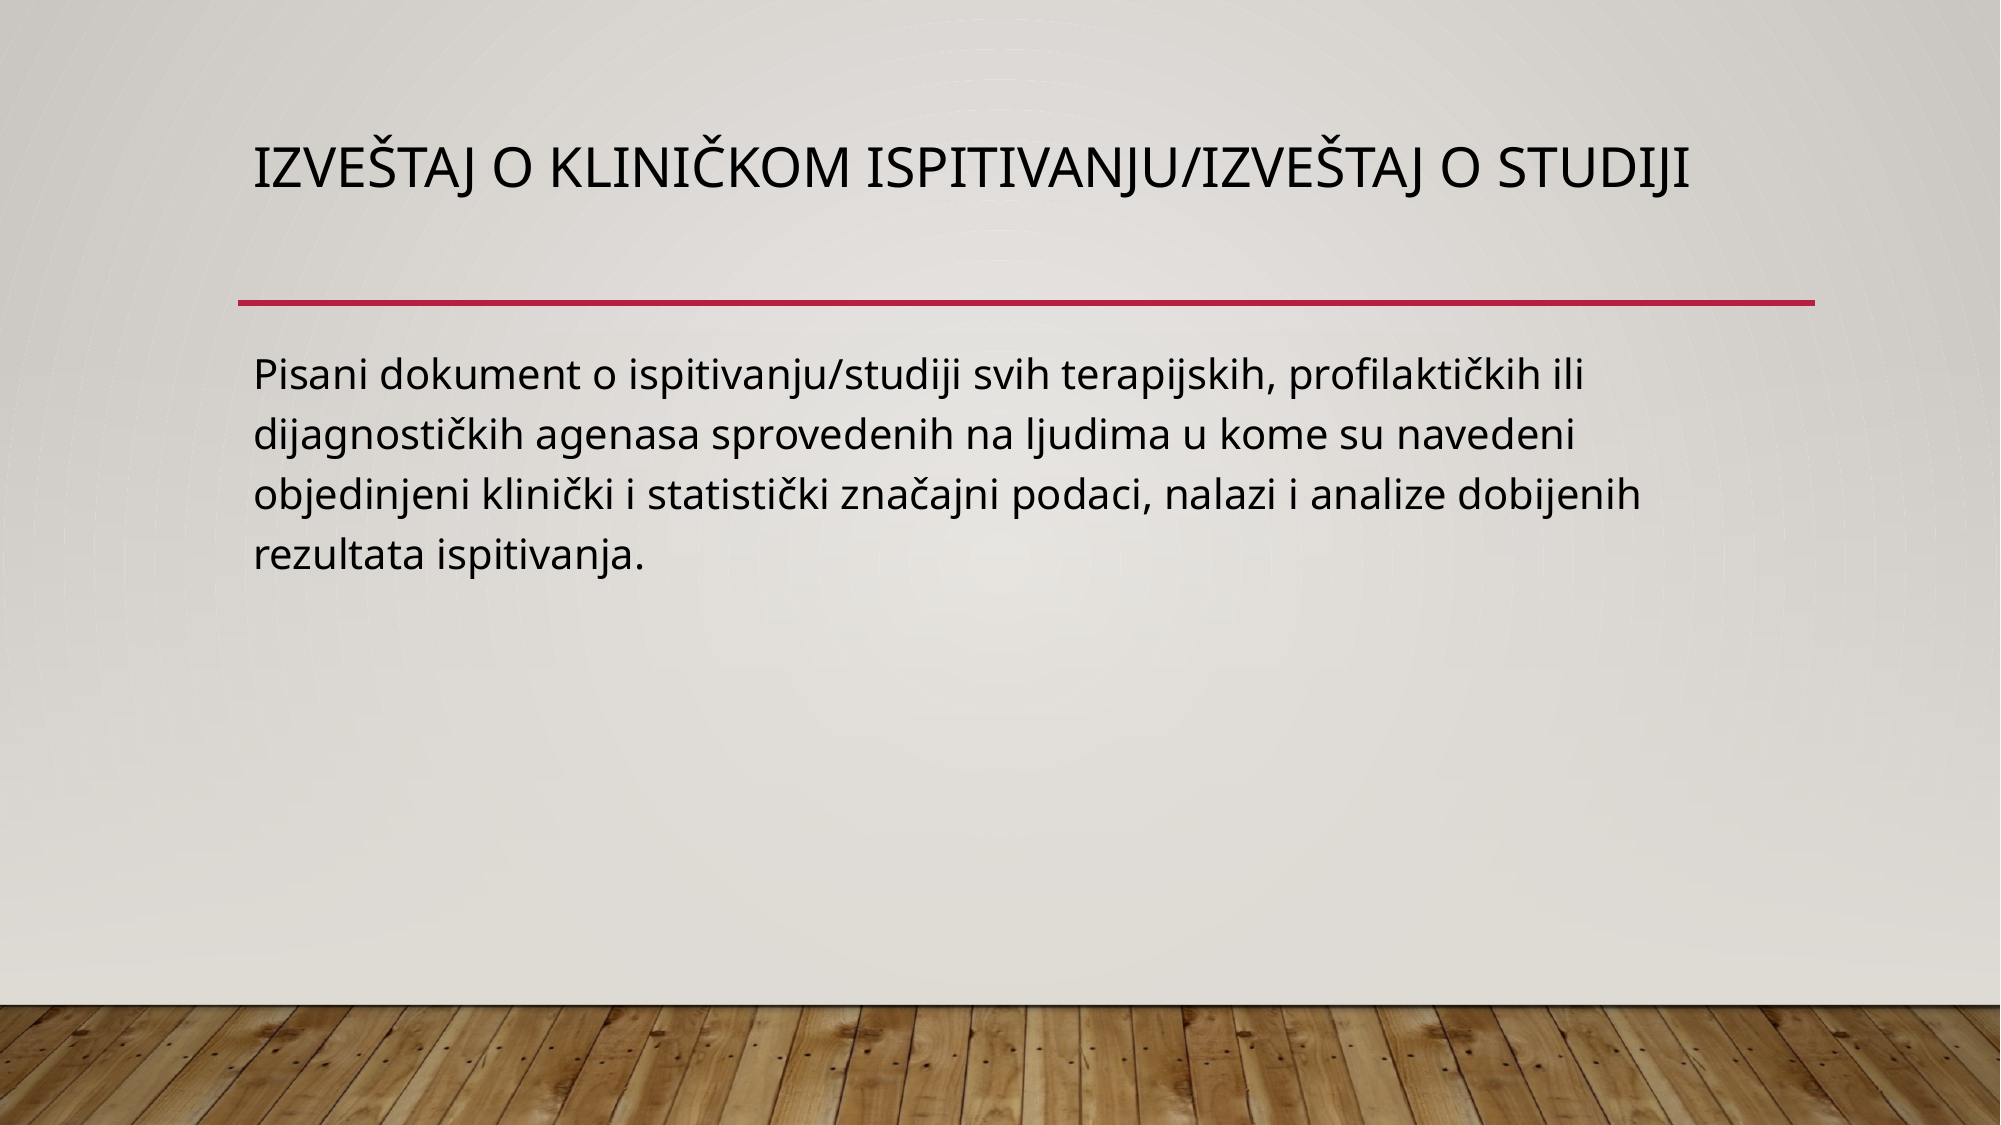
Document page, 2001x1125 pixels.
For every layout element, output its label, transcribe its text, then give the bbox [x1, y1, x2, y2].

list Pisani dokument o ispitivanju/studiji svih terapijskih, profilaktičkih ili dijagnostičkih agenasa sprovedenih na ljudima u kome su navedeni objedinjeni klinički i statistički značajni podaci, nalazi i analize dobijenih rezultata ispitivanja. [238, 330, 1814, 897]
picture [0, 1005, 2000, 1125]
title Izveštaj o kliničkom ispitivanju/Izveštaj o studiji [238, 131, 1814, 305]
